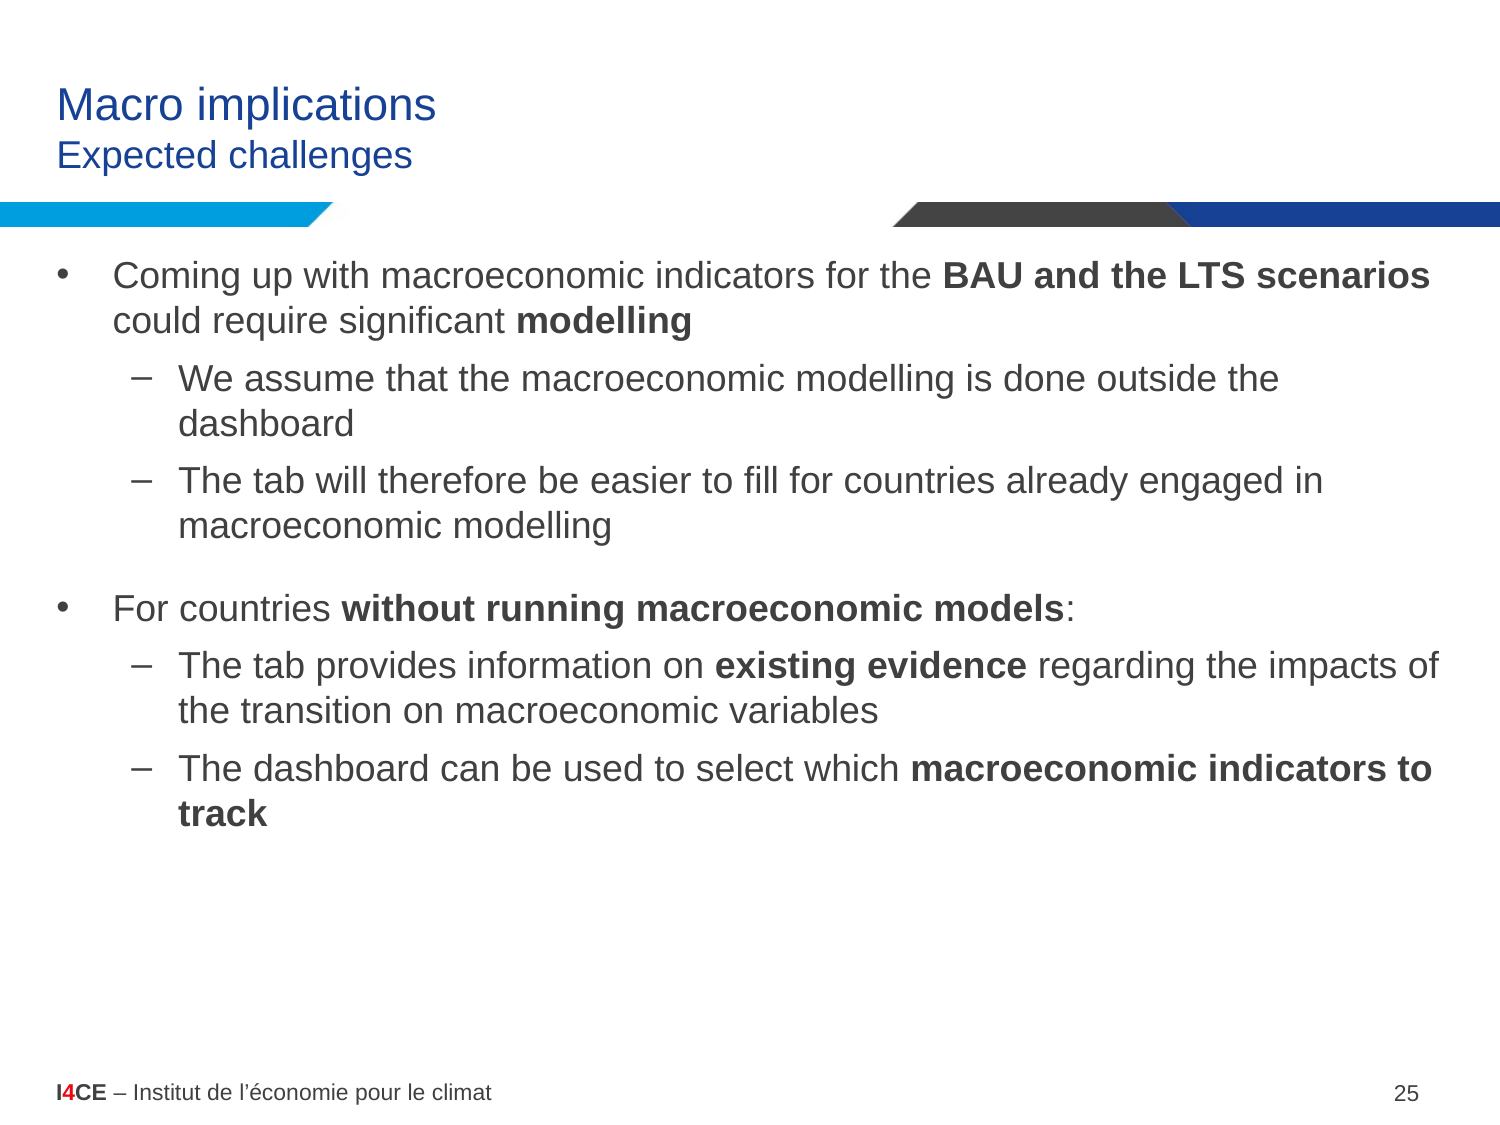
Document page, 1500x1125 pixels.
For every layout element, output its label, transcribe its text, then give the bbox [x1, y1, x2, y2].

picture [309, 202, 1500, 227]
title Macro implications Expected challenges [41, 66, 1459, 185]
list Coming up with macroeconomic indicators for the BAU and the LTS scenarios could require significant modelling We assume that the macroeconomic modelling is done outside the dashboard The tab will therefore be easier to fill for countries already engaged in macroeconomic modelling For countries without running macroeconomic models: The tab provides information on existing evidence regarding the impacts of the transition on macroeconomic variables The dashboard can be used to select which macroeconomic indicators to track [41, 243, 1459, 1047]
